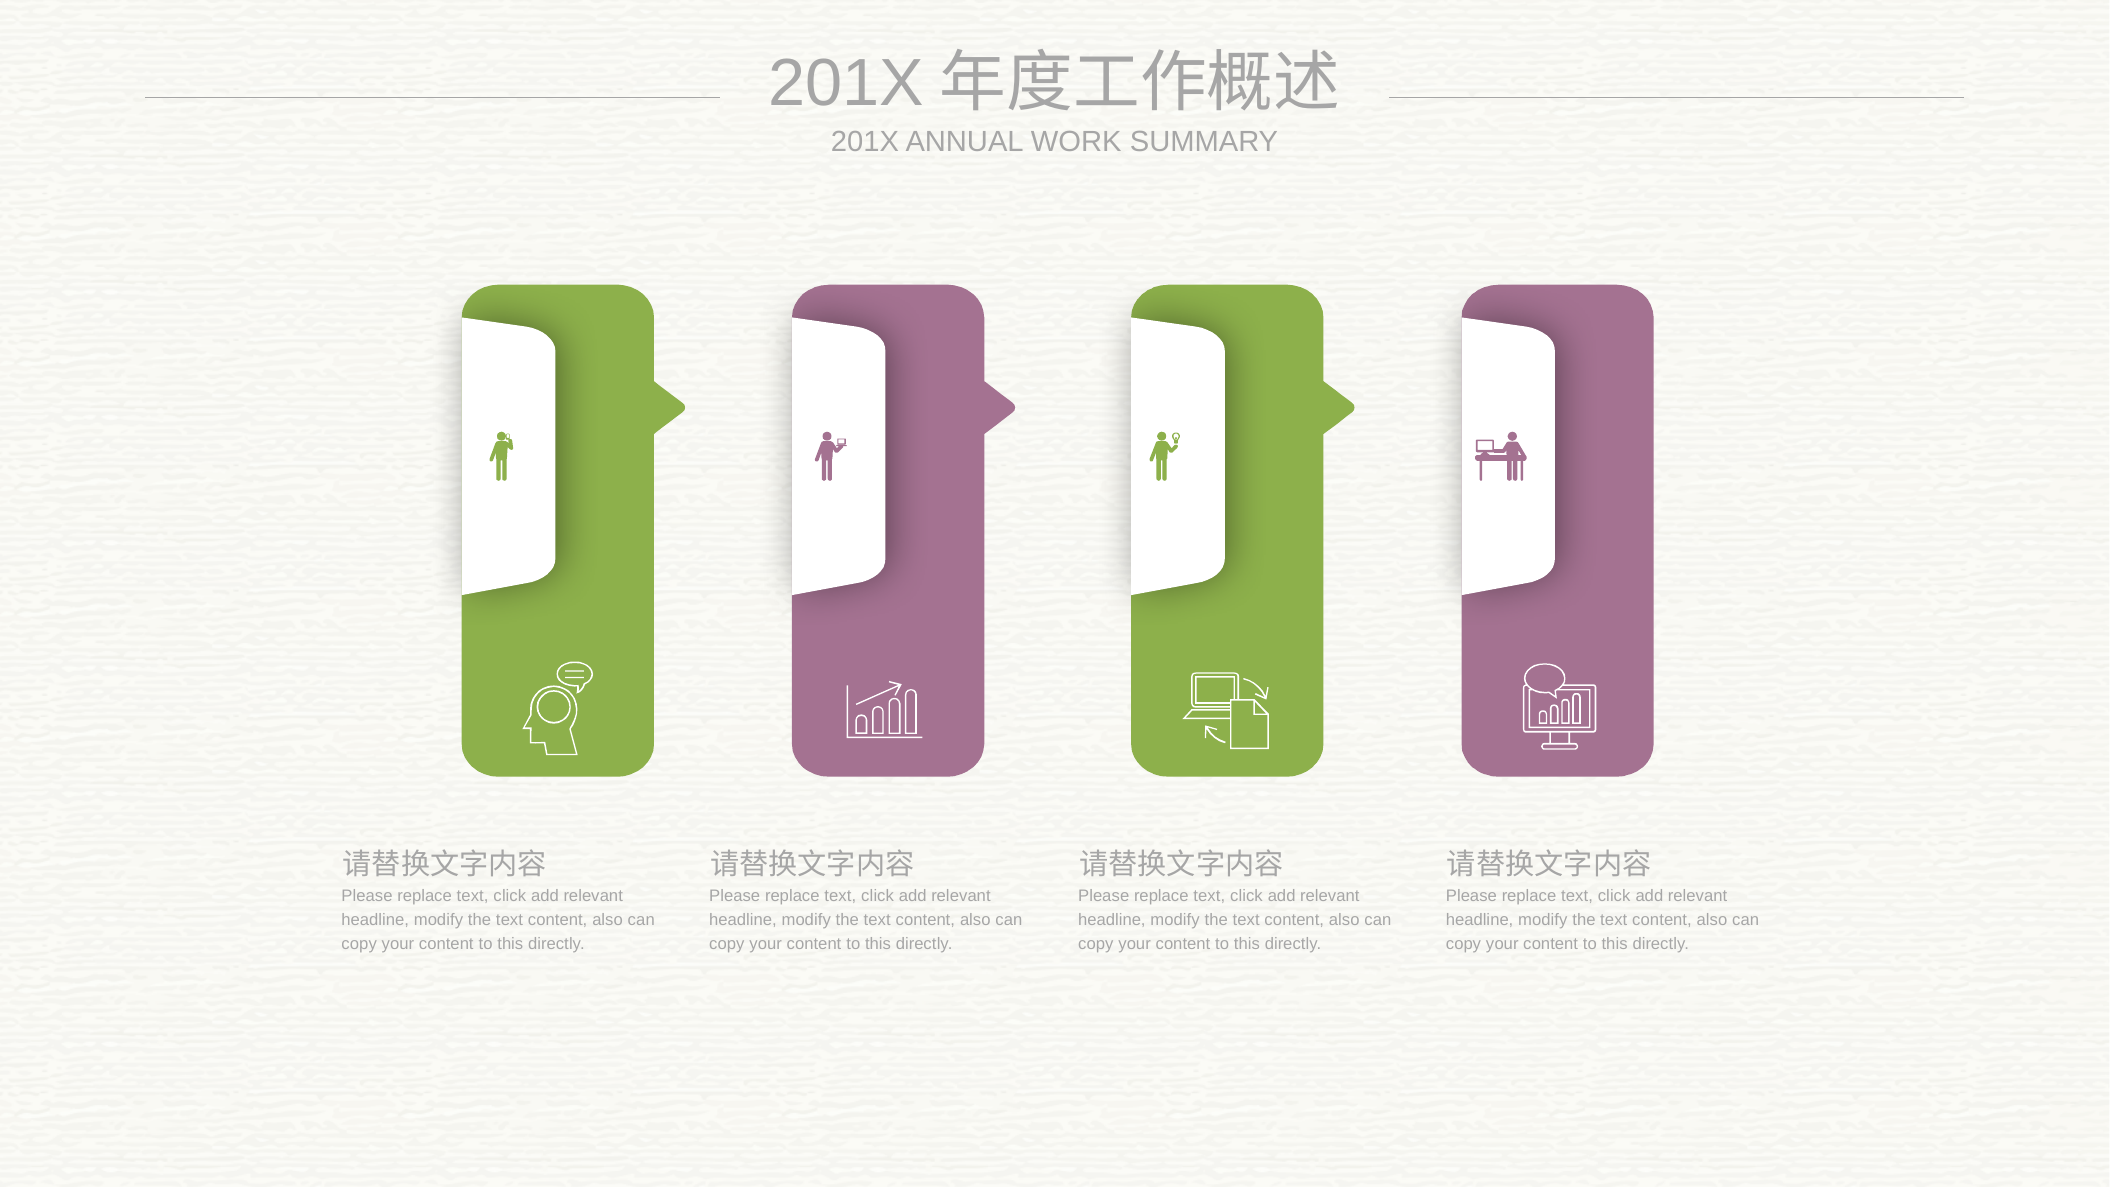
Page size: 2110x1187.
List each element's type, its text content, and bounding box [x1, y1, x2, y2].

text_box [794, 756, 982, 777]
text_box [1461, 317, 1555, 596]
text_box 请替换文字内容 [695, 831, 930, 888]
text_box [461, 317, 556, 596]
text_box [1461, 284, 1654, 777]
text_box Please replace text, click add relevant headline, modify the text content, also can copy your content to this directly. [326, 873, 677, 960]
picture [0, 0, 2110, 1187]
text_box [1133, 756, 1321, 777]
text_box [1131, 284, 1355, 661]
text_box Please replace text, click add relevant headline, modify the text content, also can copy your content to this directly. [1431, 873, 1782, 960]
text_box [522, 661, 1597, 756]
text_box Please replace text, click add relevant headline, modify the text content, also can copy your content to this directly. [1063, 873, 1414, 960]
text_box 请替换文字内容 [1432, 831, 1667, 888]
text_box Please replace text, click add relevant headline, modify the text content, also can copy your content to this directly. [694, 873, 1045, 960]
text_box [791, 284, 1016, 661]
text_box 201X ANNUAL WORK SUMMARY [824, 122, 1285, 158]
text_box [461, 284, 686, 777]
text_box 201X年度工作概述 [730, 98, 1379, 119]
text_box 请替换文字内容 [327, 831, 563, 888]
text_box 请替换文字内容 [1064, 831, 1299, 888]
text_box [791, 317, 886, 596]
text_box 201X年度工作概述 [730, 38, 1379, 96]
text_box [1131, 317, 1225, 596]
